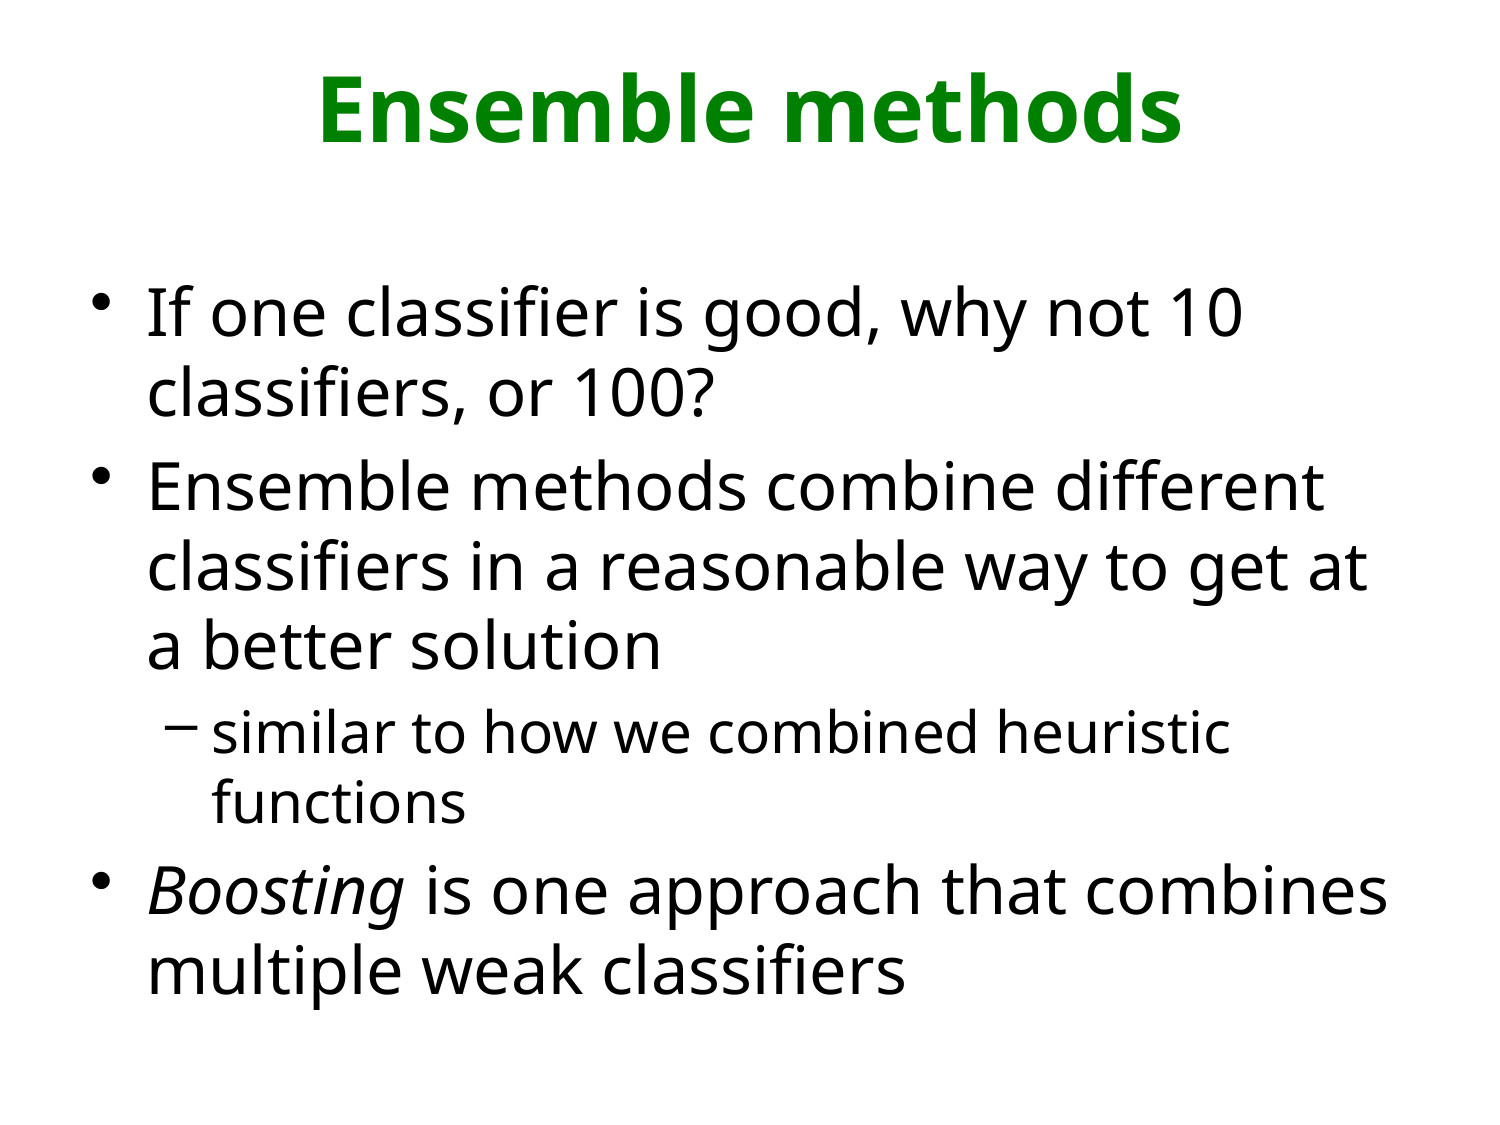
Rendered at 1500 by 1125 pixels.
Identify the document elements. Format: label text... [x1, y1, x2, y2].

title Ensemble methods [74, 12, 1426, 201]
list If one classifier is good, why not 10 classifiers, or 100? Ensemble methods combine different classifiers in a reasonable way to get at a better solution similar to how we combined heuristic functions Boosting is one approach that combines multiple weak classifiers [74, 262, 1426, 1006]
